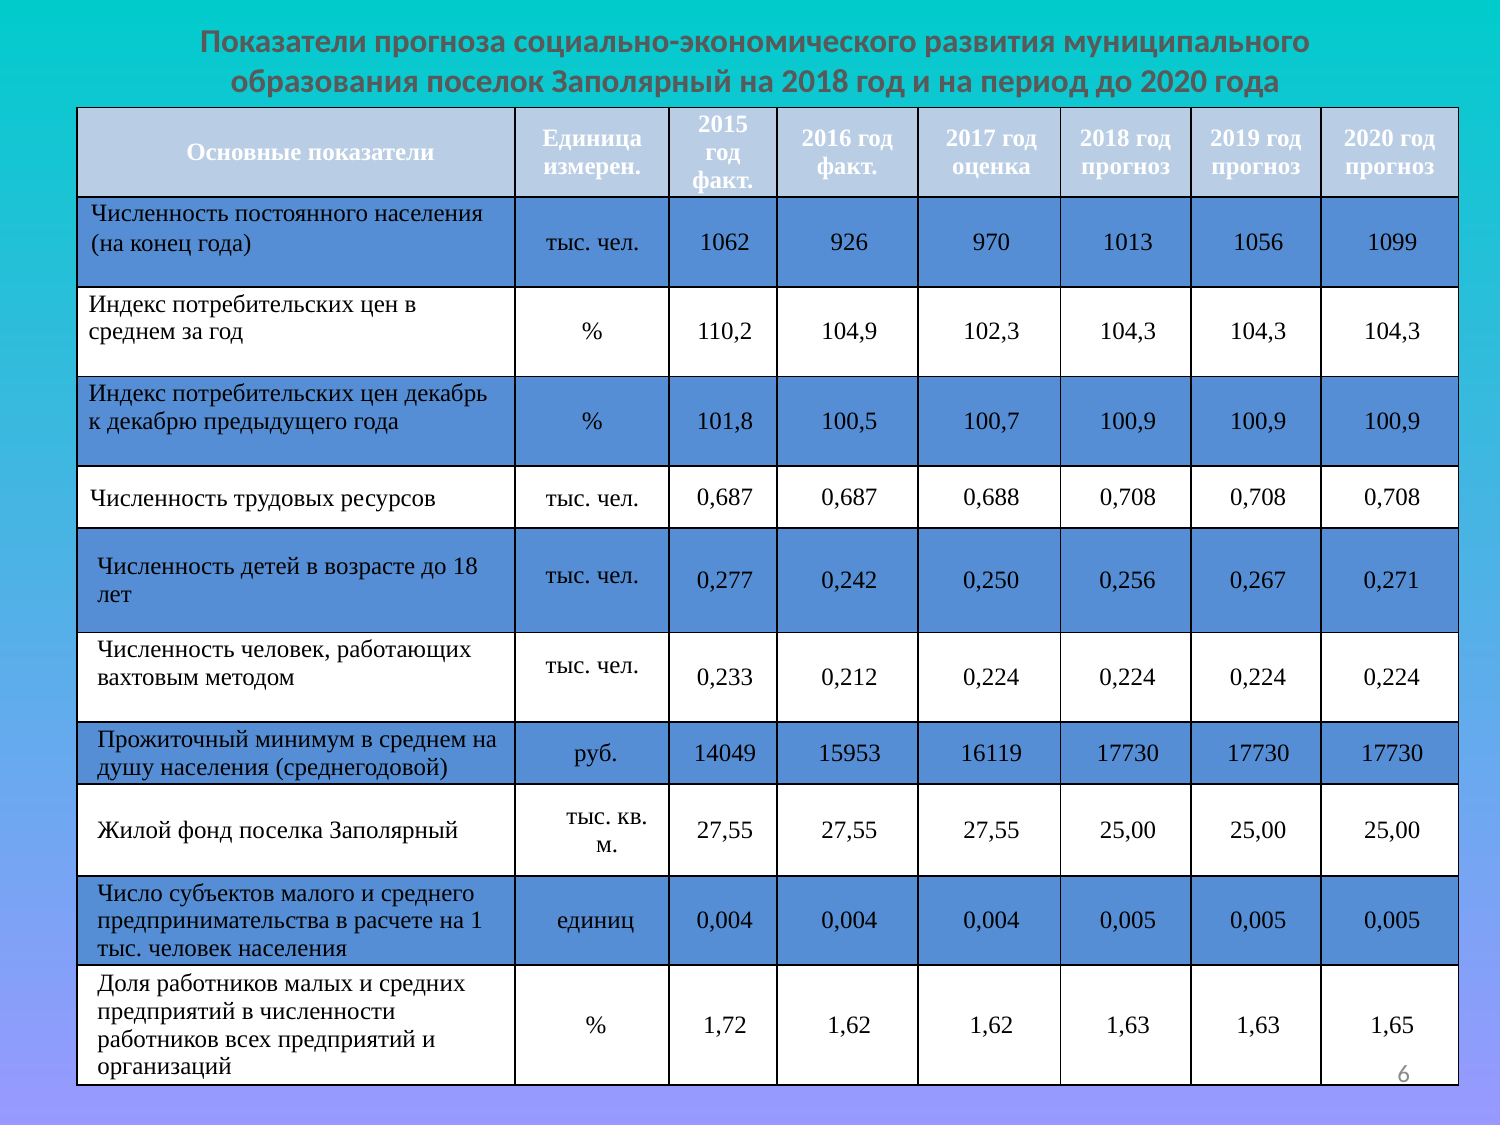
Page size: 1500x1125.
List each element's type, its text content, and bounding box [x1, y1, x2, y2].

table_cell 1,65 [1322, 966, 1458, 1084]
table_cell 0,224 [1061, 633, 1190, 721]
table_cell 0,277 [670, 529, 776, 632]
table_cell 1,72 [670, 966, 776, 1084]
table_cell 25,00 [1322, 785, 1458, 875]
table_cell 17730 [1192, 723, 1320, 783]
table_cell 100,9 [1322, 377, 1458, 465]
table_cell Доля работников малых и средних предприятий в численности работников всех предприятий и организаций [78, 966, 514, 1084]
table_cell Жилой фонд поселка Заполярный [78, 785, 514, 875]
table_cell руб. [516, 723, 668, 783]
table_cell % [516, 377, 668, 465]
table_cell Прожиточный минимум в среднем на душу населения (среднегодовой) [78, 723, 514, 783]
table_cell % [516, 966, 668, 1084]
table_cell Численность детей в возрасте до 18 лет [78, 529, 514, 632]
table_cell 0,005 [1192, 877, 1320, 964]
text_box Показатели прогноза социально-экономического развития муниципального образования поселок Заполярный на 2018 год и на период до 2020 года [105, 11, 1407, 107]
table_cell 970 [919, 198, 1060, 286]
table_cell 0,687 [670, 467, 776, 527]
table_cell % [516, 288, 668, 376]
table_header 2020 год прогноз [1322, 108, 1458, 196]
table_cell 100,7 [919, 377, 1060, 465]
table_cell 0,267 [1192, 529, 1320, 632]
table_cell 0,688 [919, 467, 1060, 527]
table_cell 101,8 [670, 377, 776, 465]
table_cell 104,3 [1061, 288, 1190, 376]
table_cell тыс. чел. [516, 633, 668, 721]
table_cell 27,55 [778, 785, 917, 875]
table_header Единица измерен. [516, 108, 668, 196]
table_cell Индекс потребительских цен в среднем за год [78, 288, 514, 376]
table_cell 0,224 [1192, 633, 1320, 721]
table_cell 0,708 [1061, 467, 1190, 527]
table_cell 104,3 [1322, 288, 1458, 376]
table_header 2015 год факт. [670, 108, 776, 196]
table_cell 104,9 [778, 288, 917, 376]
slide_number 6 [1074, 1042, 1425, 1103]
table_cell 0,004 [670, 877, 776, 964]
table_header Основные показатели [78, 108, 514, 196]
table_cell 0,708 [1192, 467, 1320, 527]
table_cell 104,3 [1192, 288, 1320, 376]
table_cell 1099 [1322, 198, 1458, 286]
table_cell 0,256 [1061, 529, 1190, 632]
table_cell 110,2 [670, 288, 776, 376]
table_cell 14049 [670, 723, 776, 783]
table_header 2018 год прогноз [1061, 108, 1190, 196]
table_cell 0,224 [919, 633, 1060, 721]
table_cell 0,005 [1061, 877, 1190, 964]
table_cell 1,63 [1192, 966, 1320, 1042]
table_cell 0,005 [1322, 877, 1458, 964]
table_cell 100,9 [1192, 377, 1320, 465]
table_cell 25,00 [1061, 785, 1190, 875]
table_cell 1,63 [1061, 966, 1190, 1084]
table_cell 1,62 [919, 966, 1060, 1084]
table_header 2017 год оценка [919, 108, 1060, 196]
table_cell 0,242 [778, 529, 917, 632]
table_cell 1062 [670, 198, 776, 286]
table_cell 0,212 [778, 633, 917, 721]
table_header 2019 год прогноз [1192, 108, 1320, 196]
table_cell 0,004 [778, 877, 917, 964]
table_cell 27,55 [670, 785, 776, 875]
table_cell 1056 [1192, 198, 1320, 286]
table_cell 15953 [778, 723, 917, 783]
table_cell тыс. кв. м. [516, 785, 668, 875]
table_cell 27,55 [919, 785, 1060, 875]
table_cell 0,004 [919, 877, 1060, 964]
table_cell 0,687 [778, 467, 917, 527]
table_cell единиц [516, 877, 668, 964]
table_cell тыс. чел. [516, 467, 668, 527]
table_cell 0,224 [1322, 633, 1458, 721]
table_cell 16119 [919, 723, 1060, 783]
table_cell 17730 [1061, 723, 1190, 783]
table_cell 0,250 [919, 529, 1060, 632]
table_cell 926 [778, 198, 917, 286]
table_cell 0,708 [1322, 467, 1458, 527]
table_cell Индекс потребительских цен декабрь к декабрю предыдущего года [78, 377, 514, 465]
table_cell 1013 [1061, 198, 1190, 286]
table_cell 17730 [1322, 723, 1458, 783]
table_cell Численность человек, работающих вахтовым методом [78, 633, 514, 721]
table_cell 100,5 [778, 377, 917, 465]
table_header 2016 год факт. [778, 108, 917, 196]
table_cell 25,00 [1192, 785, 1320, 875]
table_cell Число субъектов малого и среднего предпринимательства в расчете на 1 тыс. человек населения [78, 877, 514, 964]
table_cell Численность трудовых ресурсов [78, 467, 514, 527]
table_cell 0,233 [670, 633, 776, 721]
table_cell 1,62 [778, 966, 917, 1084]
table_cell 0,271 [1322, 529, 1458, 632]
table_cell 102,3 [919, 288, 1060, 376]
table_cell тыс. чел. [516, 198, 668, 286]
table_cell тыс. чел. [516, 529, 668, 632]
table_cell Численность постоянного населения (на конец года) [78, 198, 514, 286]
table_cell 100,9 [1061, 377, 1190, 465]
